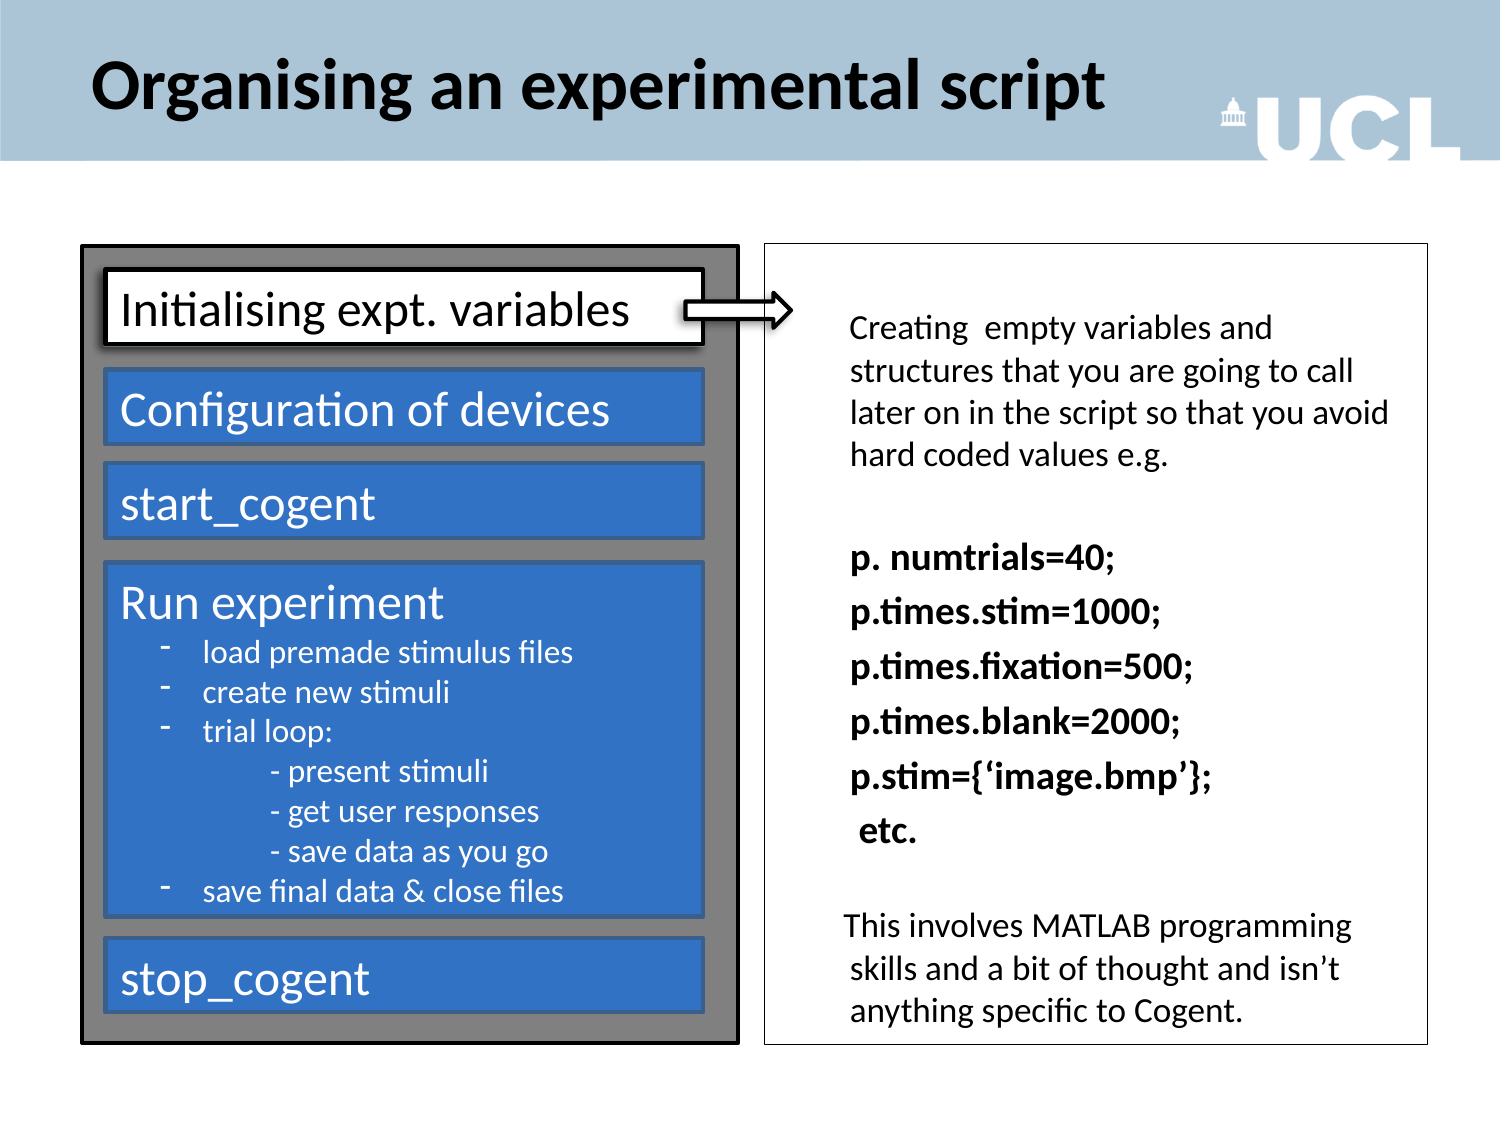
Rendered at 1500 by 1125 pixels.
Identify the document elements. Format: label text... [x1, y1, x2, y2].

list Creating empty variables and structures that you are going to call later on in the script so that you avoid hard coded values e.g. p. numtrials=40; p.times.stim=1000; p.times.fixation=500; p.times.blank=2000; p.stim={‘image.bmp’}; etc. This involves MATLAB programming skills and a bit of thought and isn’t anything specific to Cogent. [764, 243, 1427, 1045]
picture [0, 0, 1500, 161]
title Organising an experimental script [76, 9, 1189, 152]
text_box [744, 299, 764, 322]
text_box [81, 245, 739, 1044]
